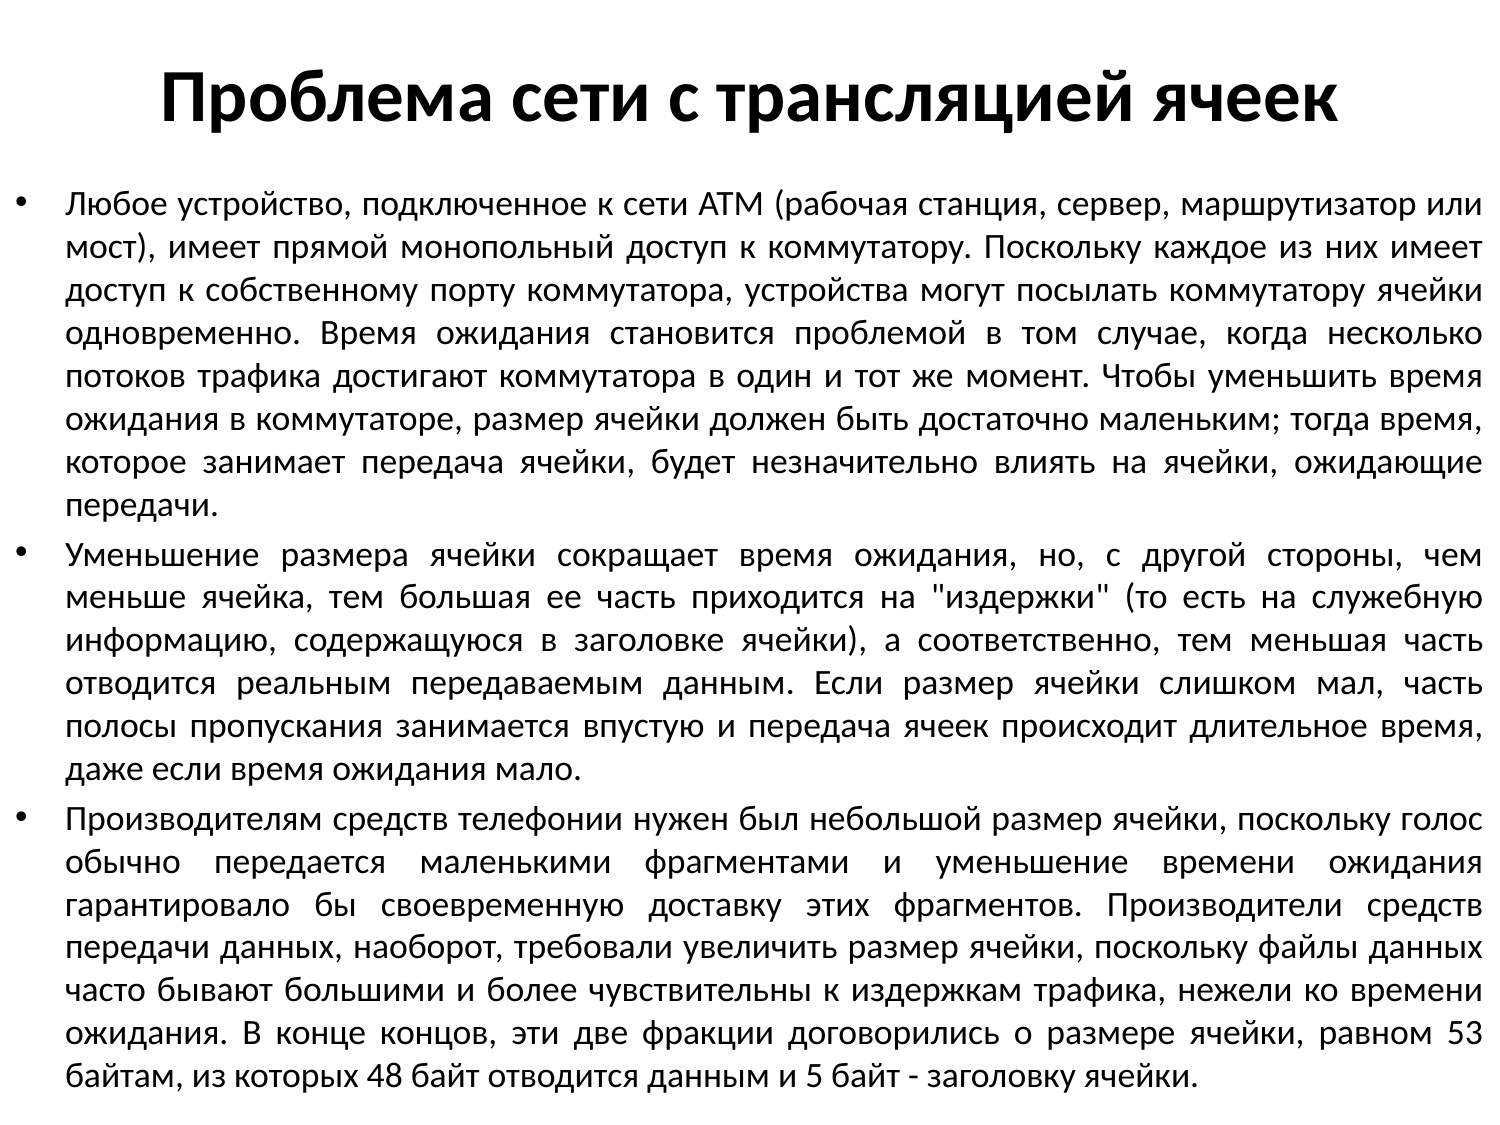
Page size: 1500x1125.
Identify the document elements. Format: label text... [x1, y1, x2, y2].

list Любое устройство, подключенное к сети ATM (рабочая станция, сервер, маршрутизатор или мост), имеет прямой монопольный доступ к коммутатору. Поскольку каждое из них имеет доступ к собственному порту коммутатора, устройства могут посылать коммутатору ячейки одновременно. Время ожидания становится проблемой в том случае, когда несколько потоков трафика достигают коммутатора в один и тот же момент. Чтобы уменьшить время ожидания в коммутаторе, размер ячейки должен быть достаточно маленьким; тогда время, которое занимает передача ячейки, будет незначительно влиять на ячейки, ожидающие передачи. Уменьшение размера ячейки сокращает время ожидания, но, с другой стороны, чем меньше ячейка, тем большая ее часть приходится на "издержки" (то есть на служебную информацию, содержащуюся в заголовке ячейки), а соответственно, тем меньшая часть отводит­ся реальным передаваемым данным. Если размер ячейки слишком мал, часть полосы про­пускания занимается впустую и передача ячеек происходит длительное время, даже если время ожидания мало. Производителям средств телефонии нужен был небольшой размер ячейки, поскольку голос обычно передается маленькими фрагментами и уменьшение времени ожидания гарантировало бы своевременную доставку этих фрагментов. Производители средств передачи данных, наоборот, требовали увеличить размер ячейки, поскольку файлы данных часто бывают большими и более чувствительны к издержкам трафика, нежели ко времени ожидания. В конце концов, эти две фракции договорились о размере ячейки, равном 53 байтам, из которых 48 байт отводится данным и 5 байт - заголовку ячейки. [0, 172, 1500, 1125]
title Проблема сети с трансляцией ячеек [75, 45, 1425, 138]
